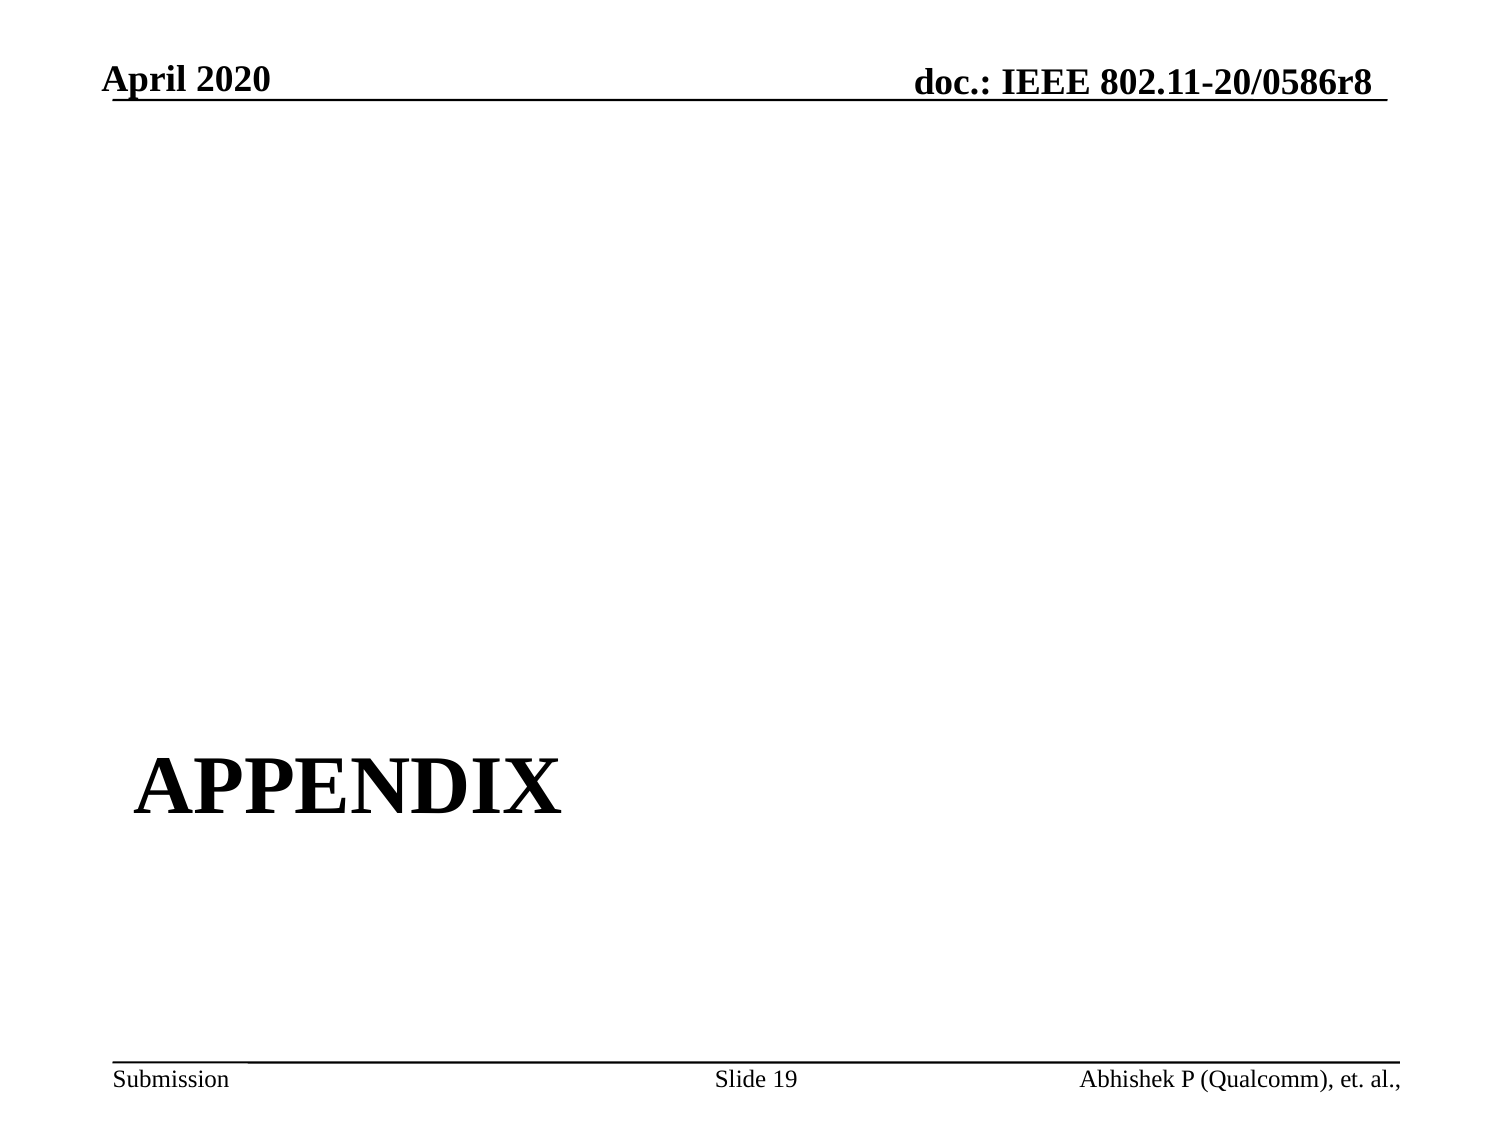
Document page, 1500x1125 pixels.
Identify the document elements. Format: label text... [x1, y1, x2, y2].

title Appendix [118, 722, 1394, 947]
footer Abhishek P (Qualcomm), et. al., [949, 1061, 1402, 1093]
slide_number Slide 19 [712, 1061, 801, 1093]
